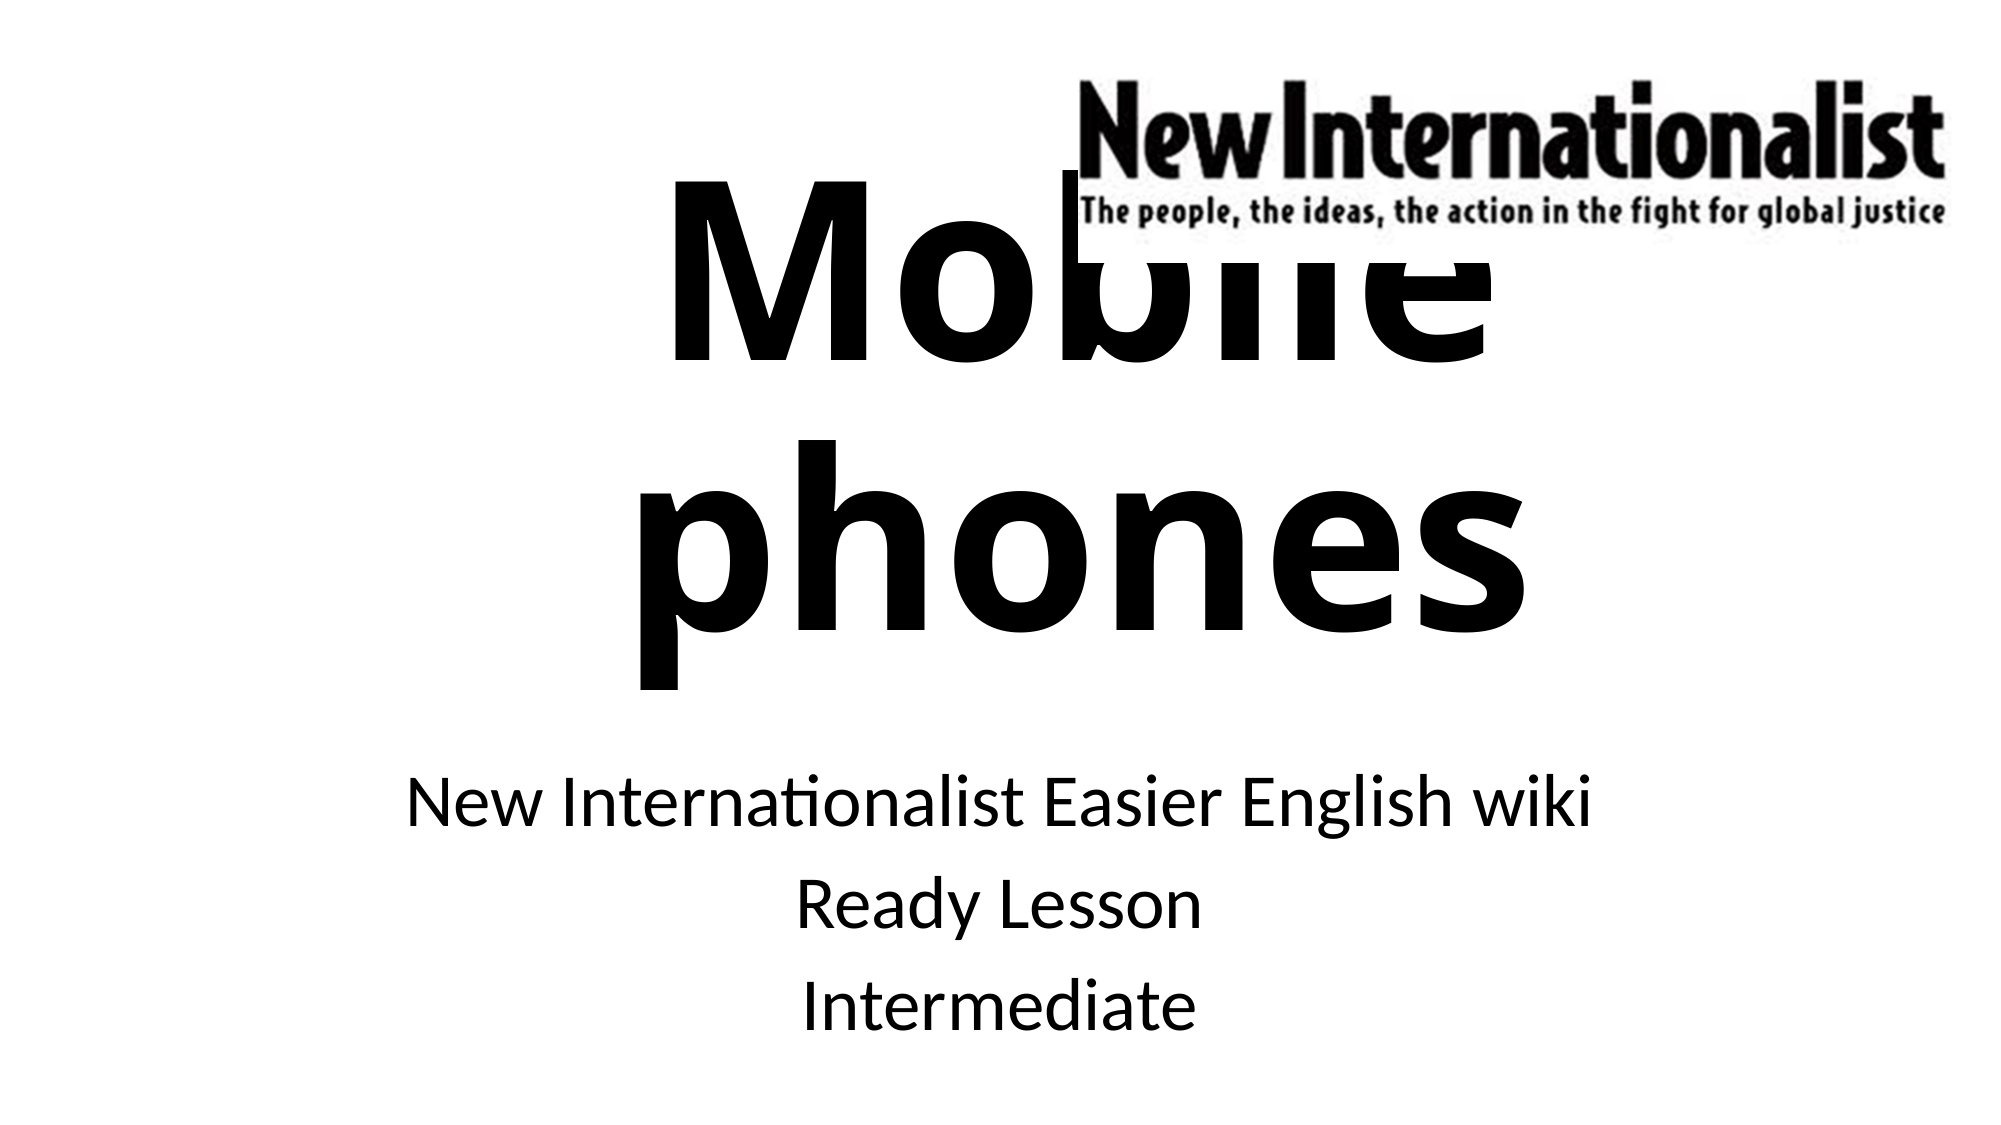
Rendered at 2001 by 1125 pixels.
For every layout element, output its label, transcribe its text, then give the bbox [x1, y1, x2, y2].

subtitle New Internationalist Easier English wiki Ready Lesson Intermediate [249, 754, 1750, 1064]
picture [1078, 61, 1974, 263]
title Mobile phones [249, 266, 1907, 693]
